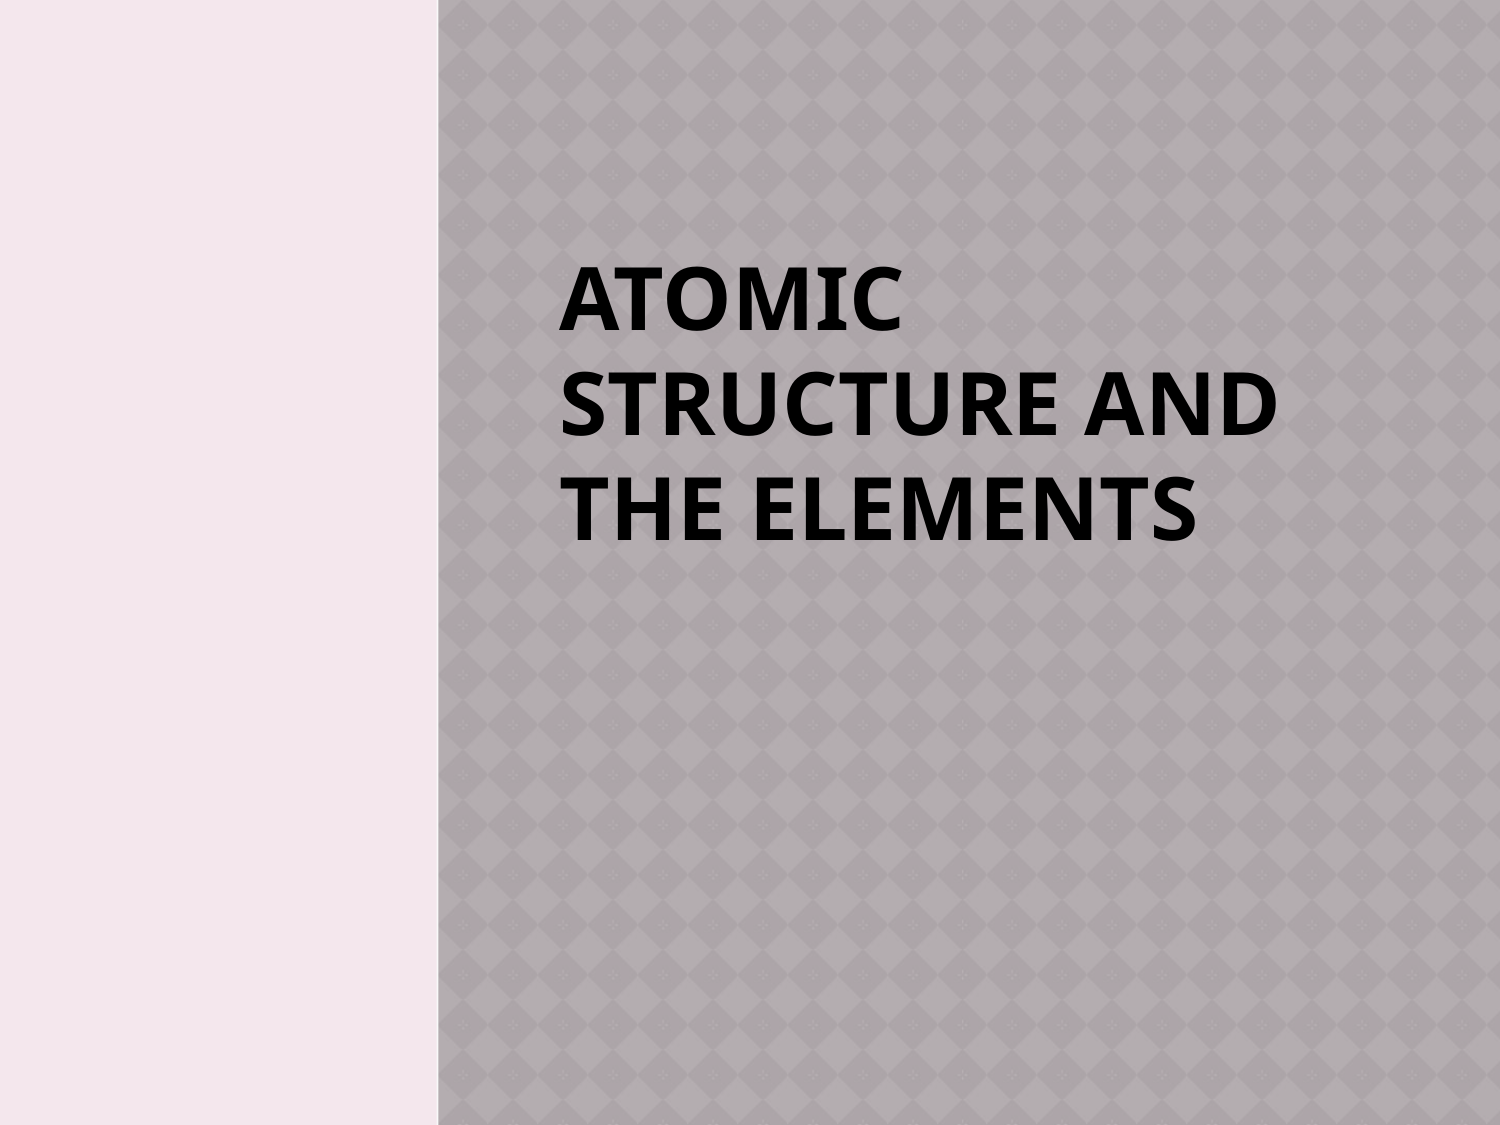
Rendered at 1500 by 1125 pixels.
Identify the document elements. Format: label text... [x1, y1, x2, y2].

title Atomic Structure and the Elements [552, 87, 1390, 558]
